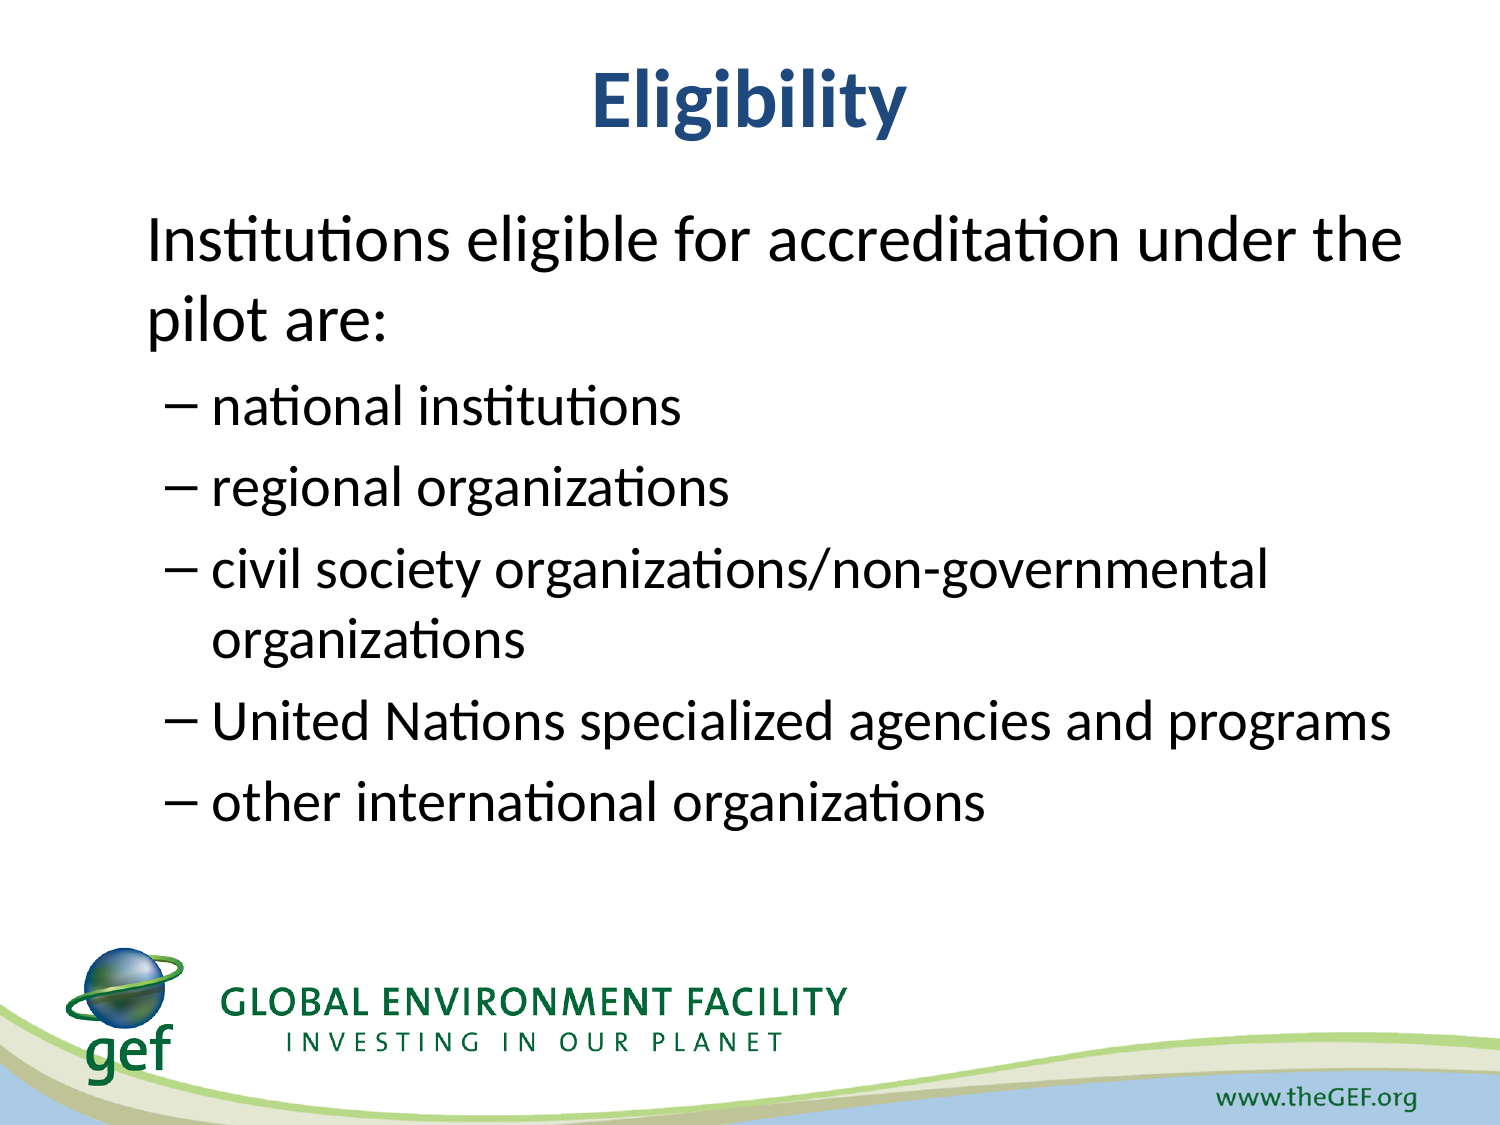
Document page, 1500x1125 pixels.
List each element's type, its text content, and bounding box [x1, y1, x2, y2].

picture [0, 920, 1500, 1125]
title Eligibility [74, 0, 1426, 187]
list Institutions eligible for accreditation under the pilot are: national institutions regional organizations civil society organizations/non-governmental organizations United Nations specialized agencies and programs other international organizations [74, 187, 1426, 926]
